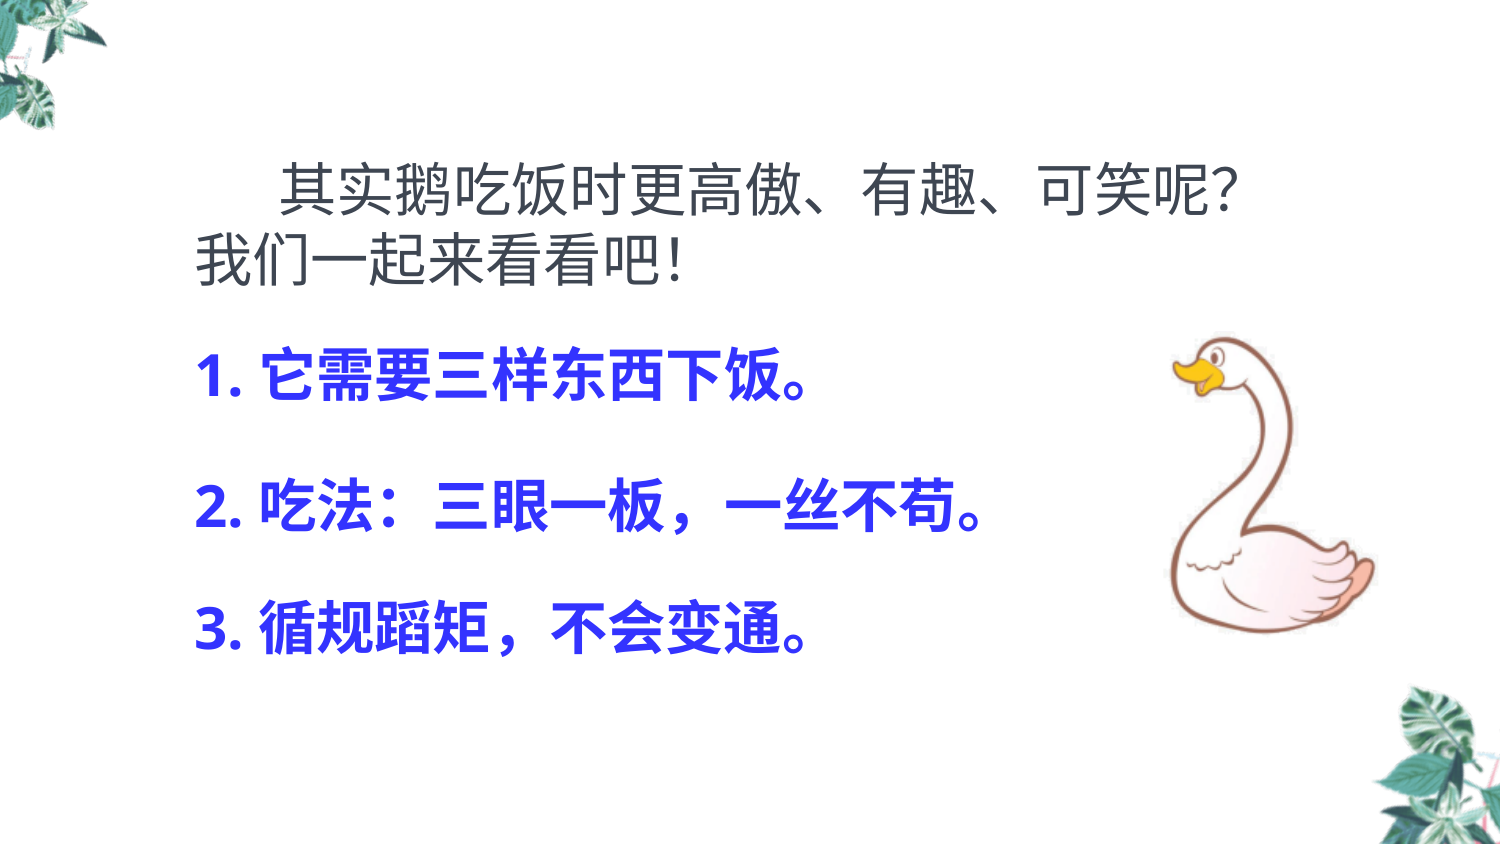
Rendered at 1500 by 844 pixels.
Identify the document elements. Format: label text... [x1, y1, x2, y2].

text_box 2.吃法：三眼一板，一丝不苟。 [179, 461, 1073, 547]
picture [1079, 330, 1402, 655]
text_box 1.它需要三样东西下饭。 [179, 331, 1076, 416]
picture [1294, 595, 1500, 844]
text_box 其实鹅吃饭时更高傲、有趣、可笑呢？我们一起来看看吧！ [179, 145, 1337, 301]
text_box 3.循规蹈矩，不会变通。 [179, 584, 924, 669]
picture [0, 0, 148, 167]
